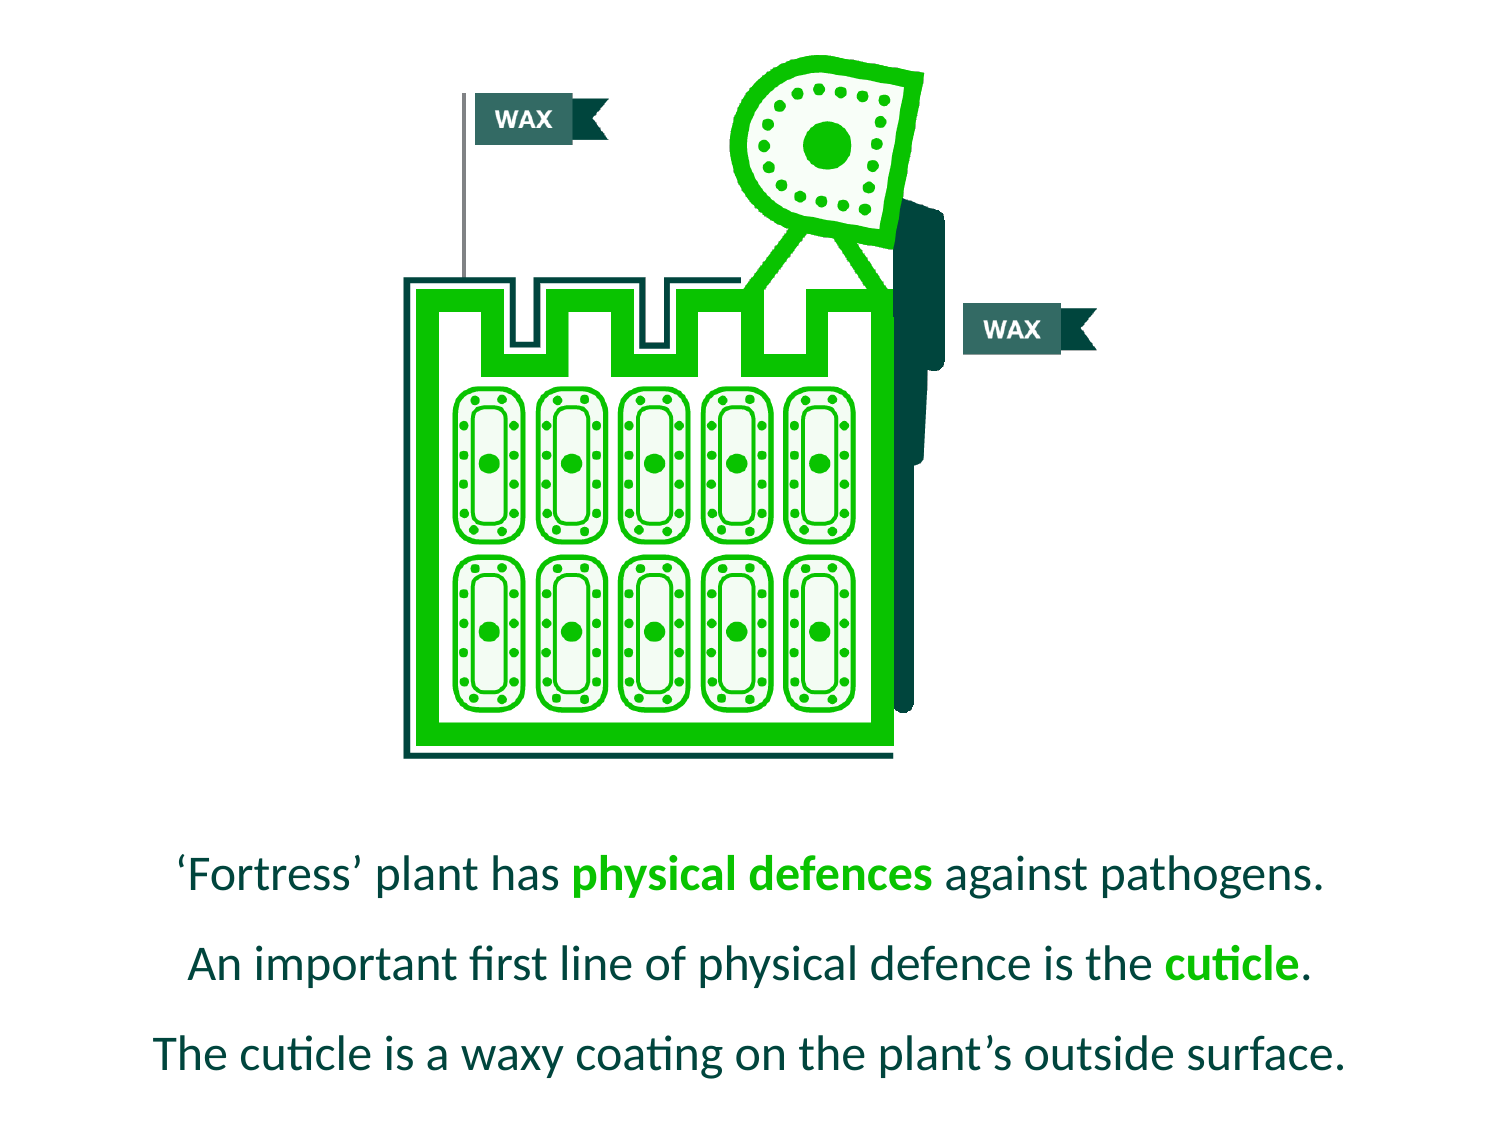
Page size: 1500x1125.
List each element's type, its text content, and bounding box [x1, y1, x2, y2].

picture [403, 55, 1097, 759]
text_box ‘Fortress’ plant has physical defences against pathogens. An important first line of physical defence is the cuticle. The cuticle is a waxy coating on the plant’s outside surface. [47, 802, 1452, 1088]
